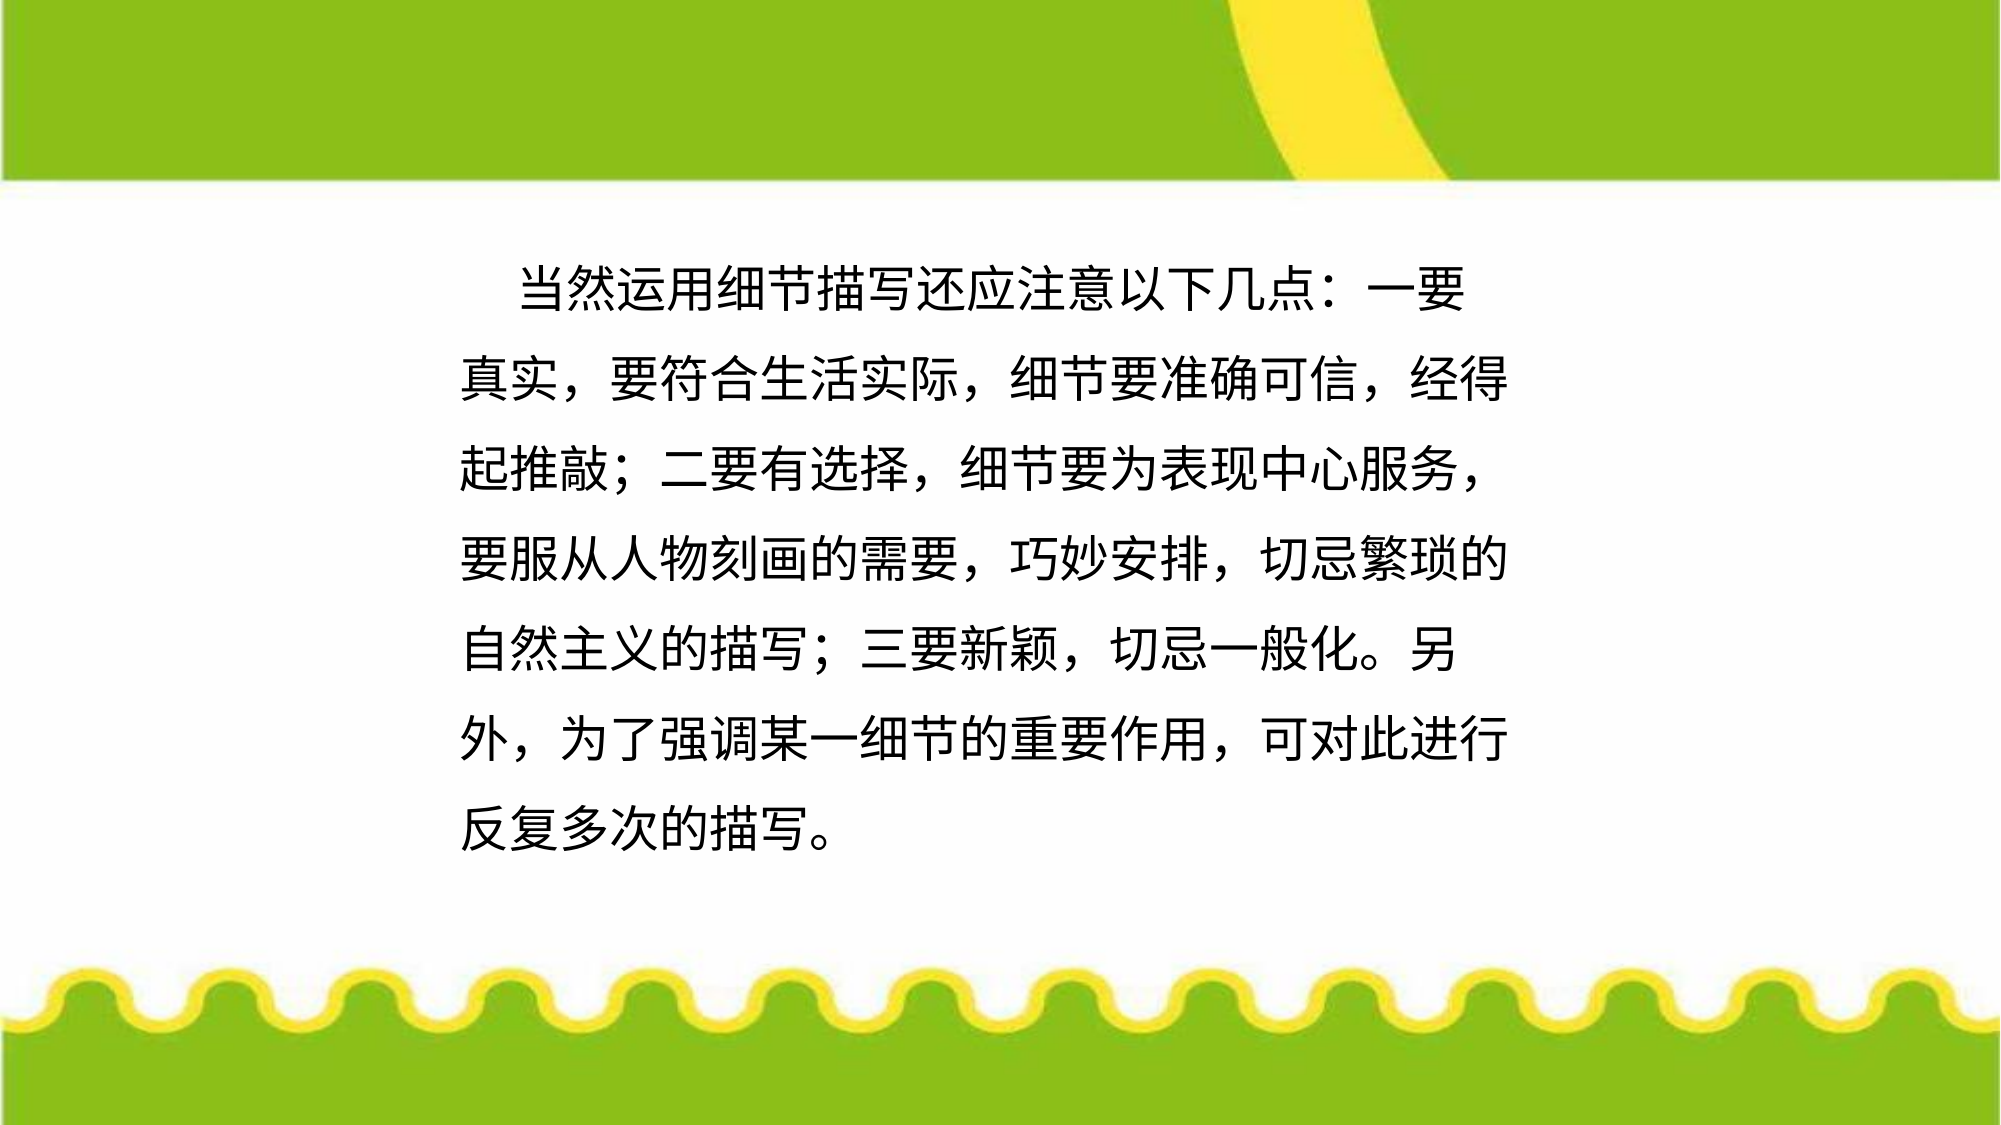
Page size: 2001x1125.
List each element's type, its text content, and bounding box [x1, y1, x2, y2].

text_box 当然运用细节描写还应注意以下几点：一要真实，要符合生活实际，细节要准确可信，经得起推敲；二要有选择，细节要为表现中心服务，要服从人物刻画的需要，巧妙安排，切忌繁琐的自然主义的描写；三要新颖，切忌一般化。另外，为了强调某一细节的重要作用，可对此进行反复多次的描写。 [444, 219, 1529, 865]
picture [0, 0, 2001, 1125]
